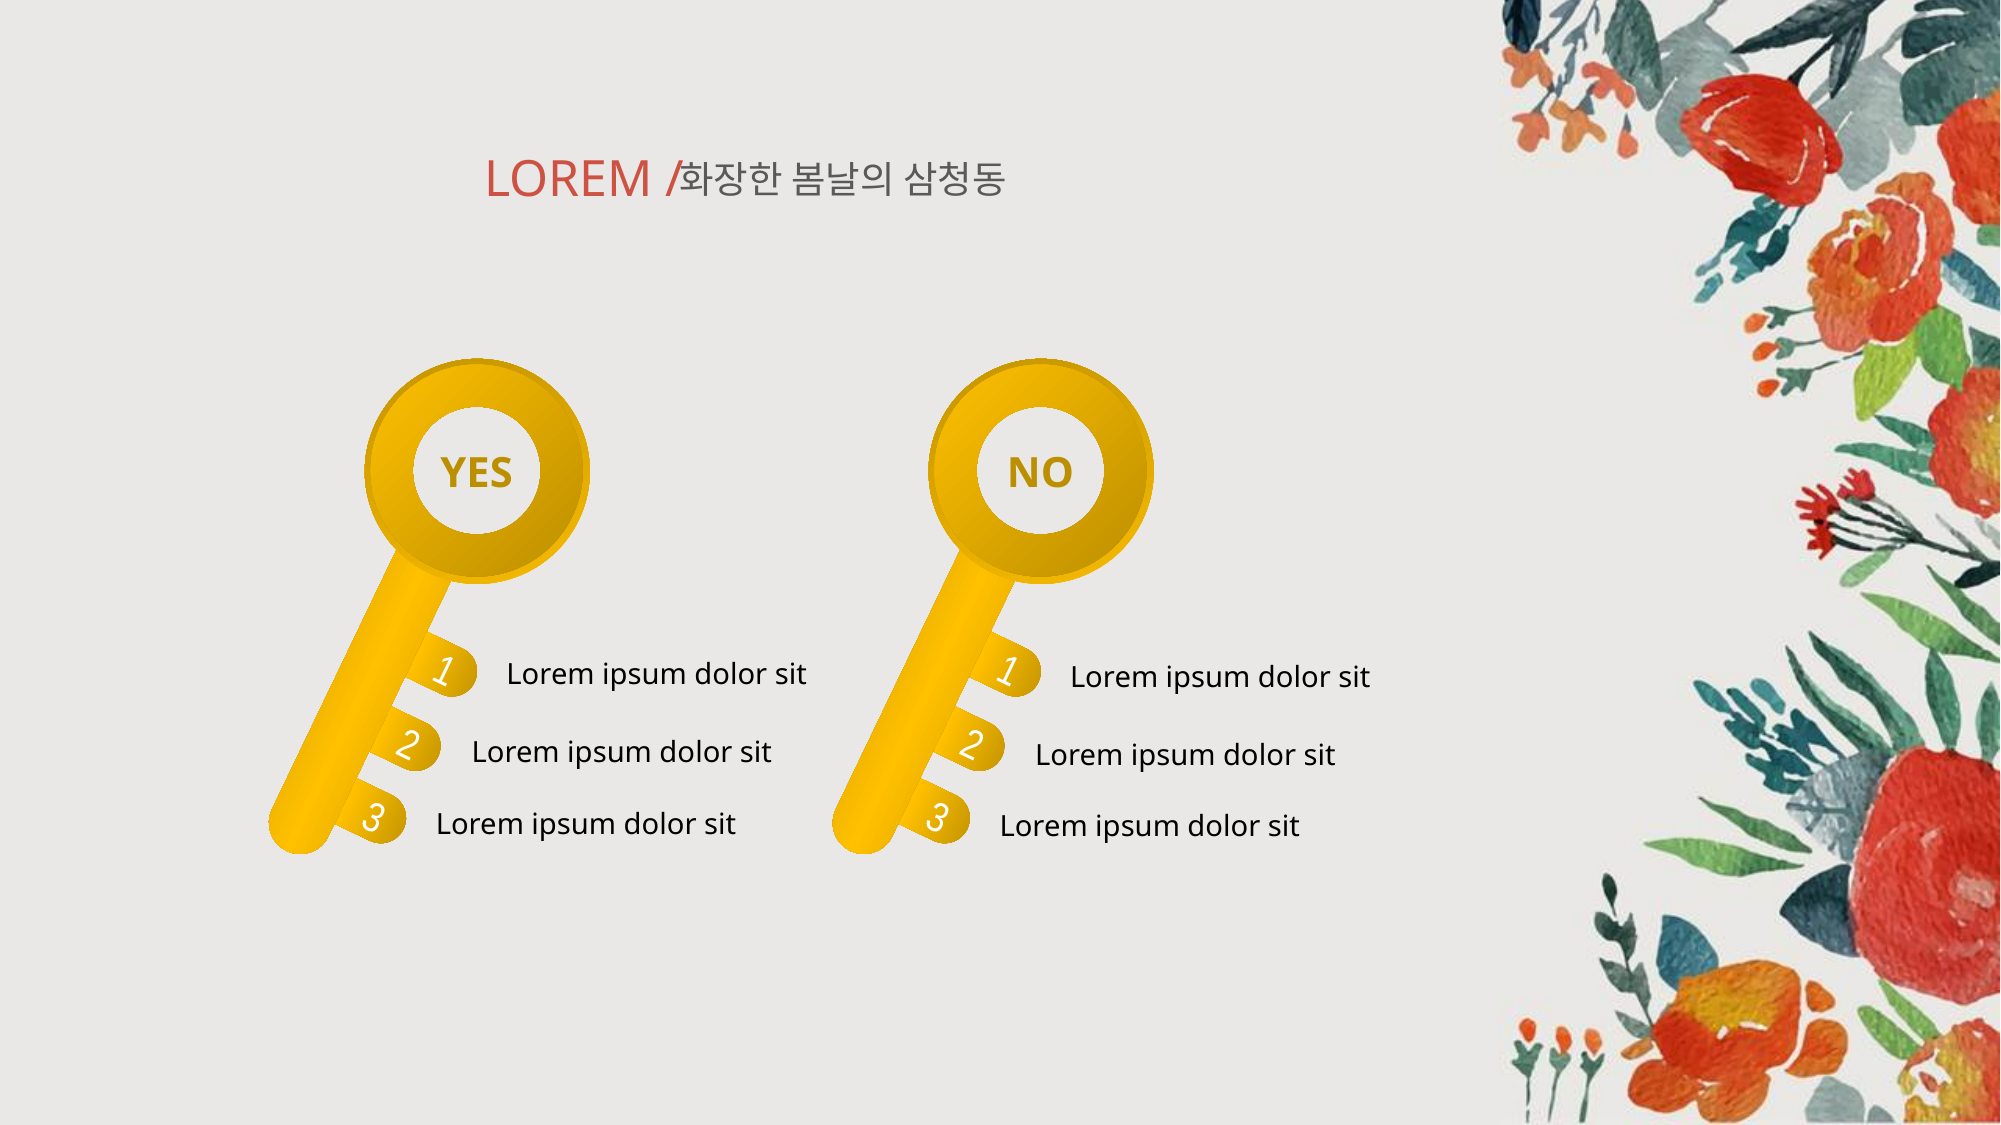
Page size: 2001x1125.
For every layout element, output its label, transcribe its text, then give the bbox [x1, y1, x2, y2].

text_box Lorem ipsum dolor sit [491, 647, 829, 698]
text_box YES [370, 364, 583, 577]
text_box Lorem ipsum dolor sit [1020, 725, 1455, 782]
text_box 3 [335, 778, 407, 844]
text_box 1 [405, 631, 477, 697]
text_box Lorem ipsum dolor sit [421, 797, 758, 848]
text_box LOREM / [469, 139, 762, 215]
text_box 화장한 봄날의 삼청동 [664, 148, 1118, 209]
text_box Lorem ipsum dolor sit [984, 797, 1419, 854]
text_box 2 [934, 706, 1005, 771]
text_box 1 [969, 631, 1041, 697]
text_box [832, 550, 1015, 854]
picture [0, 0, 2001, 1125]
text_box NO [934, 364, 1147, 577]
text_box [928, 358, 1154, 584]
text_box 3 [899, 778, 970, 844]
text_box Lorem ipsum dolor sit [456, 725, 794, 776]
text_box 2 [370, 706, 441, 771]
text_box Lorem ipsum dolor sit [1055, 647, 1489, 704]
text_box [269, 550, 451, 854]
text_box [364, 358, 590, 584]
